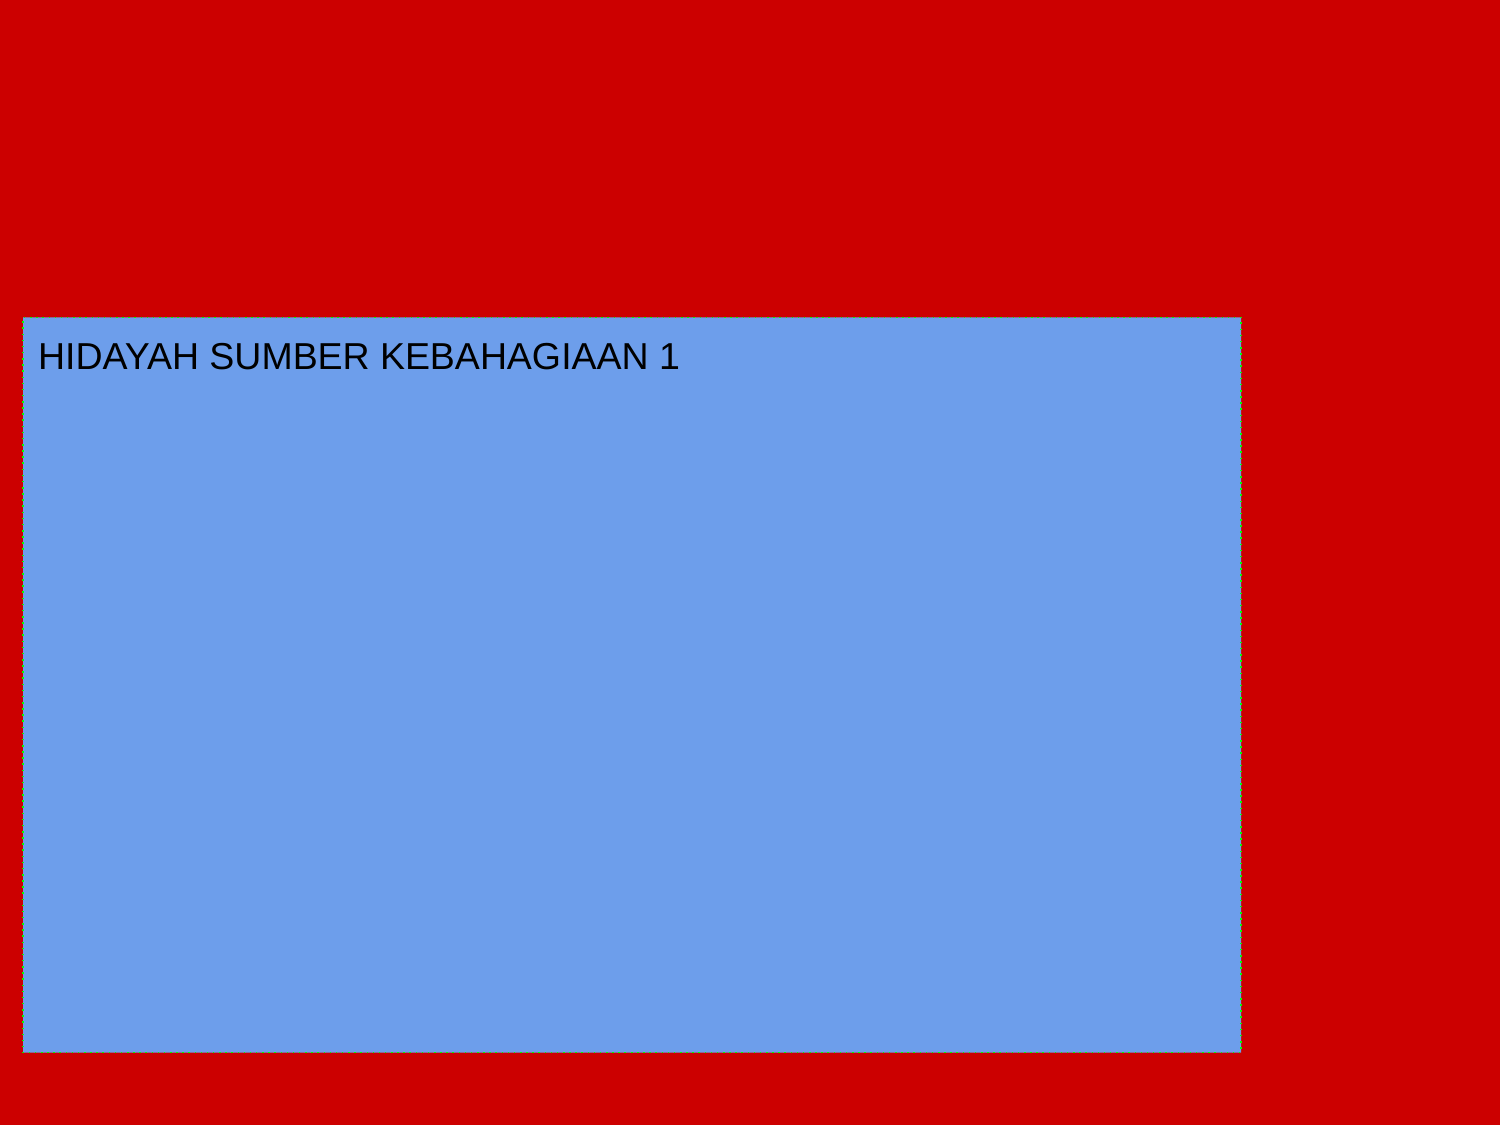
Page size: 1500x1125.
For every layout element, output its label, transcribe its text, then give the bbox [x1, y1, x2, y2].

list HIDAYAH SUMBER KEBAHAGIAAN 1 [23, 317, 1242, 1053]
